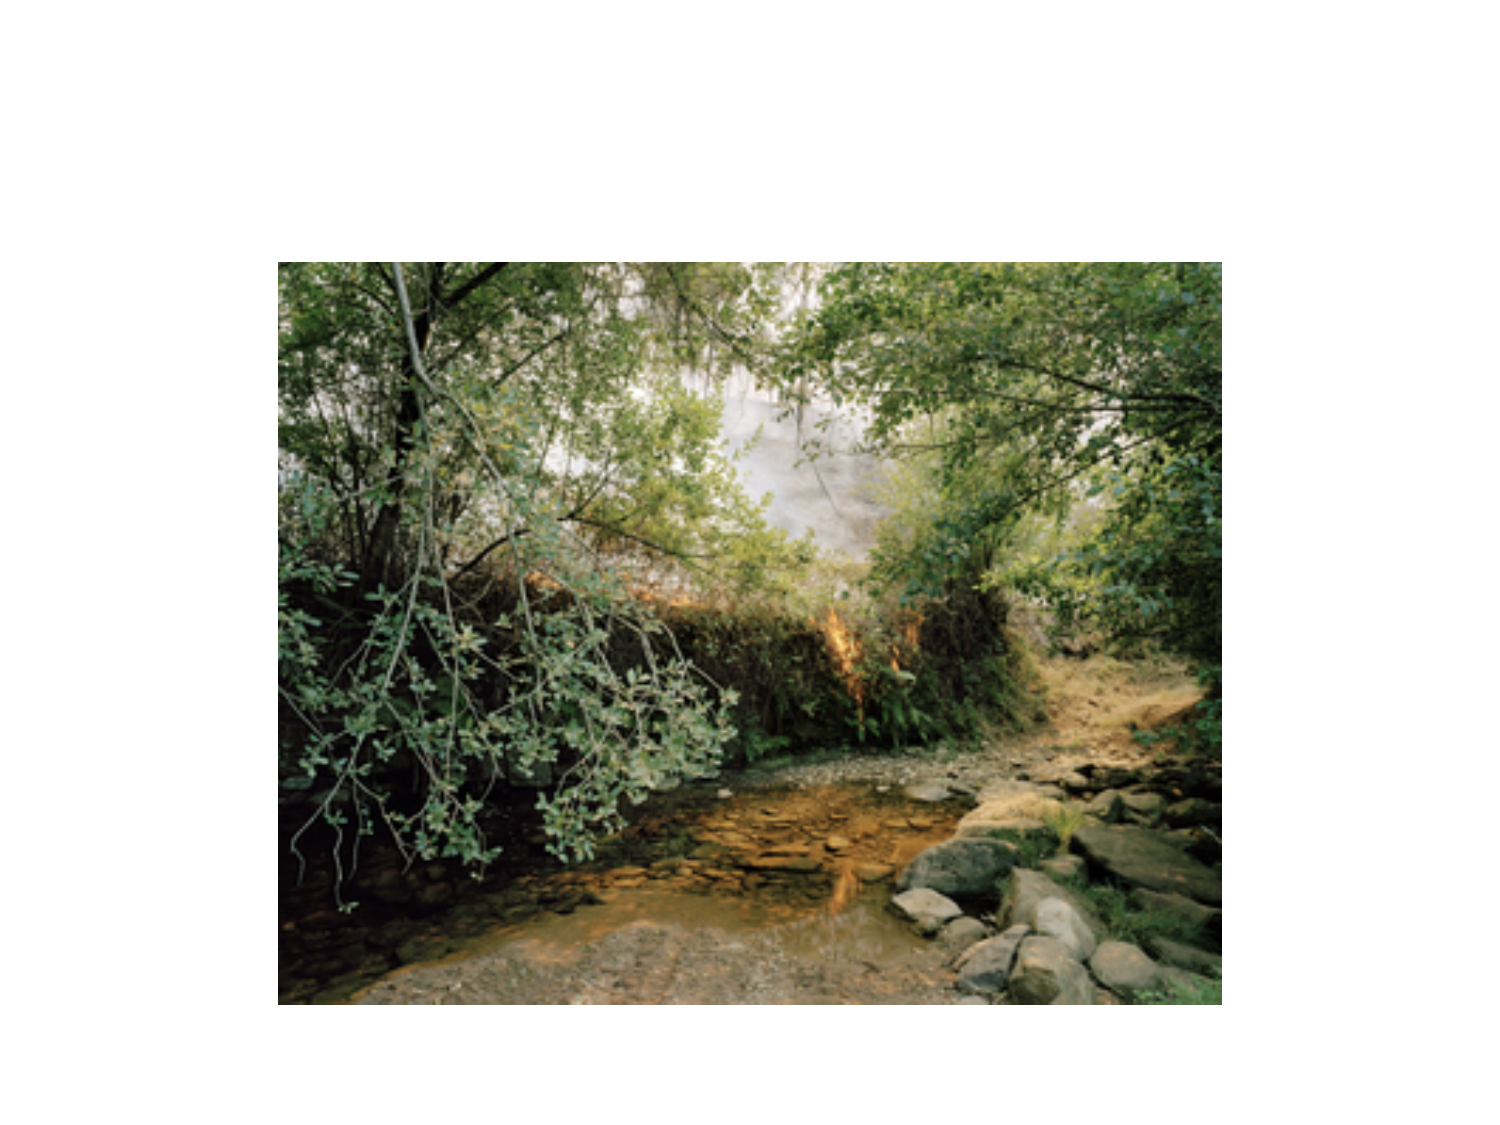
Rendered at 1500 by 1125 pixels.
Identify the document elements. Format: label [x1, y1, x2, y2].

list [74, 262, 1426, 1006]
